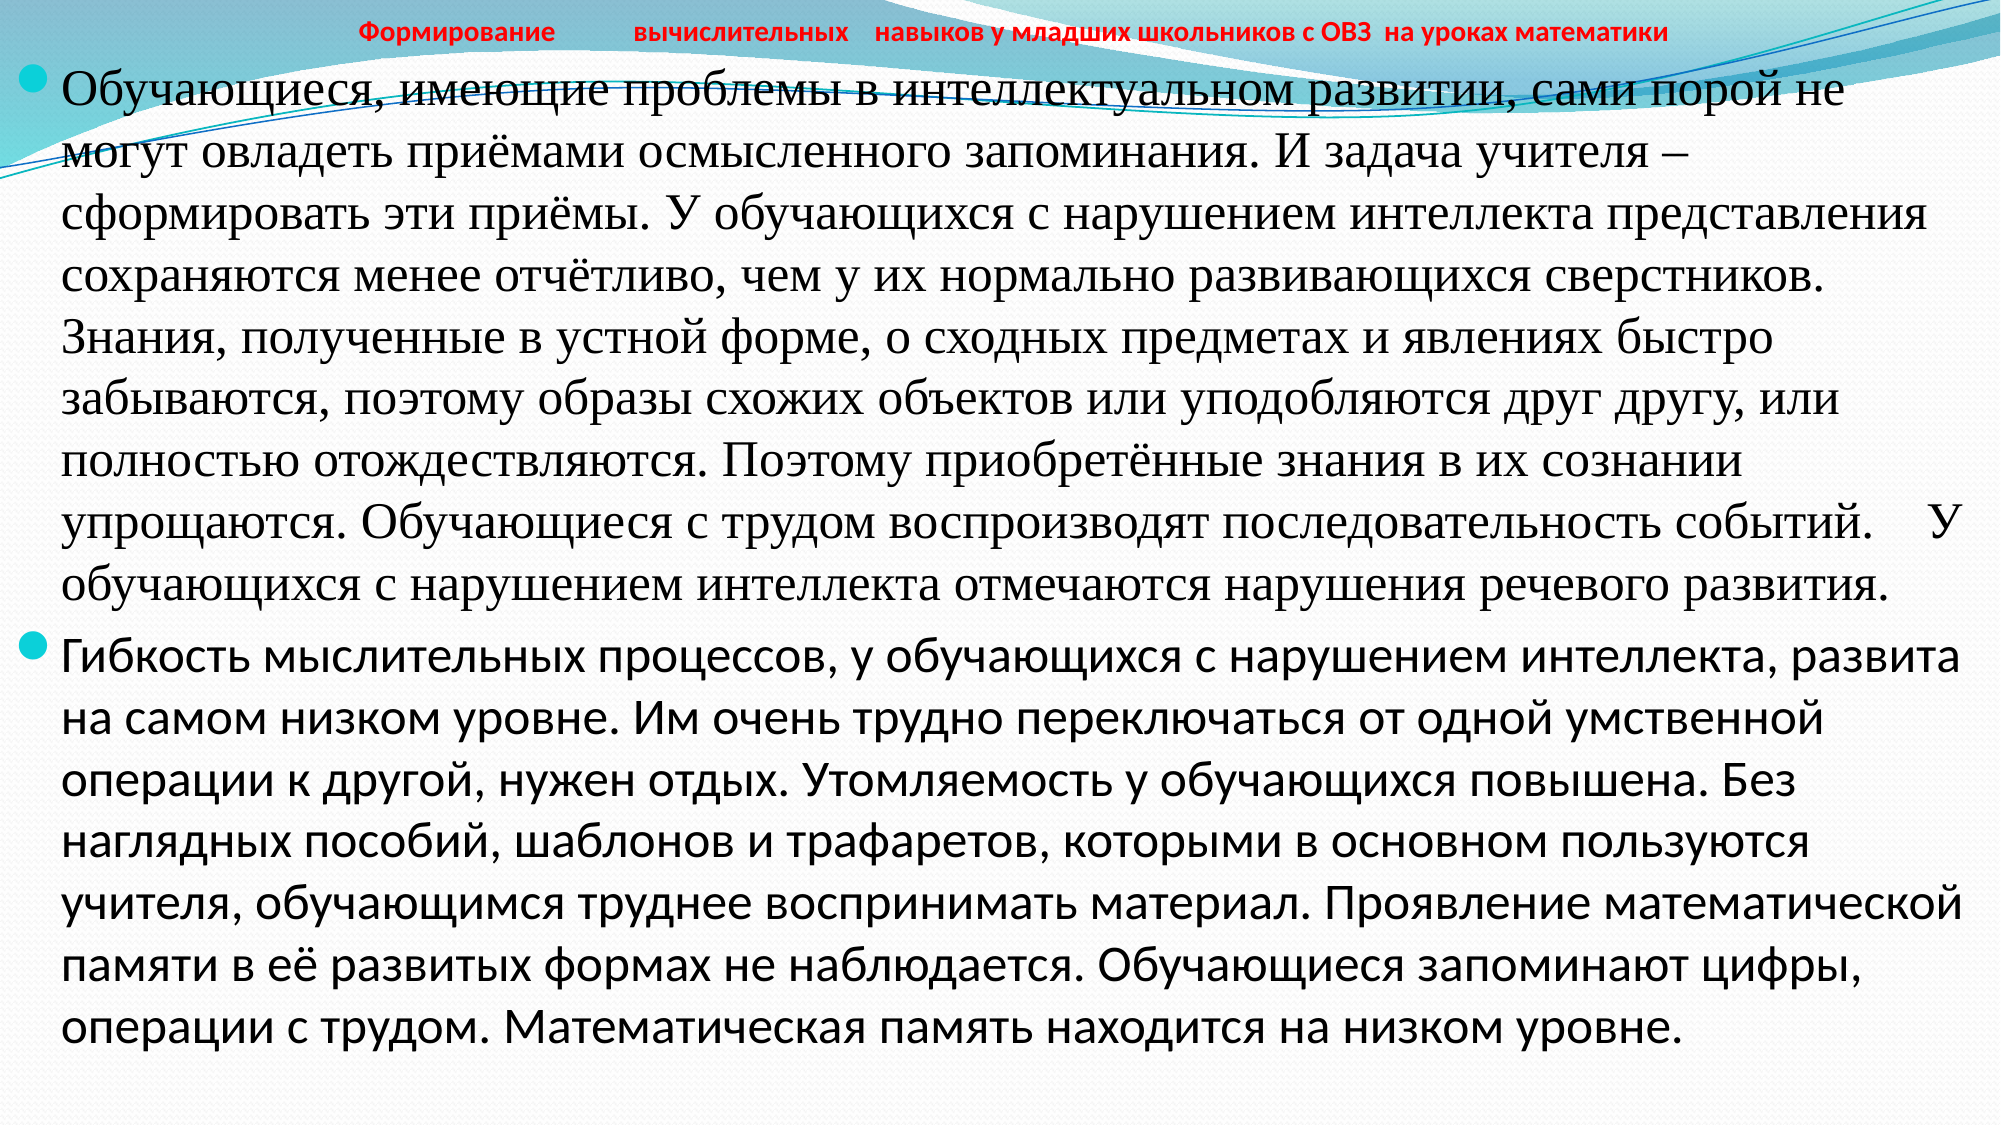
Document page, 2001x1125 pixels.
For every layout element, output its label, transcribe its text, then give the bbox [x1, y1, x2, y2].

title Формирование вычислительных навыков у младших школьников с ОВЗ на уроках математики [137, 0, 1863, 46]
list Обучающиеся, имеющие проблемы в интеллектуальном развитии, сами порой не могут овладеть приёмами осмысленного запоминания. И задача учителя – сформировать эти приёмы. У обучающихся с нарушением интеллекта представления сохраняются менее отчётливо, чем у их нормально развивающихся сверстников. Знания, полученные в устной форме, о сходных предметах и явлениях быстро забываются, поэтому образы схожих объектов или уподобляются друг другу, или полностью отождествляются. Поэтому приобретённые знания в их сознании упрощаются. Обучающиеся с трудом воспроизводят последовательность событий. У обучающихся с нарушением интеллекта отмечаются нарушения речевого развития. Гибкость мыслительных процессов, у обучающихся с нарушением интеллекта, развита на самом низком уровне. Им очень трудно переключаться от одной умственной операции к другой, нужен отдых. Утомляемость у обучающихся повышена. Без наглядных пособий, шаблонов и трафаретов, которыми в основном пользуются учителя, обучающимся труднее воспринимать материал. Проявление математической памяти в её развитых формах не наблюдается. Обучающиеся запоминают цифры, операции с трудом. Математическая память находится на низком уровне. [0, 46, 2000, 1125]
